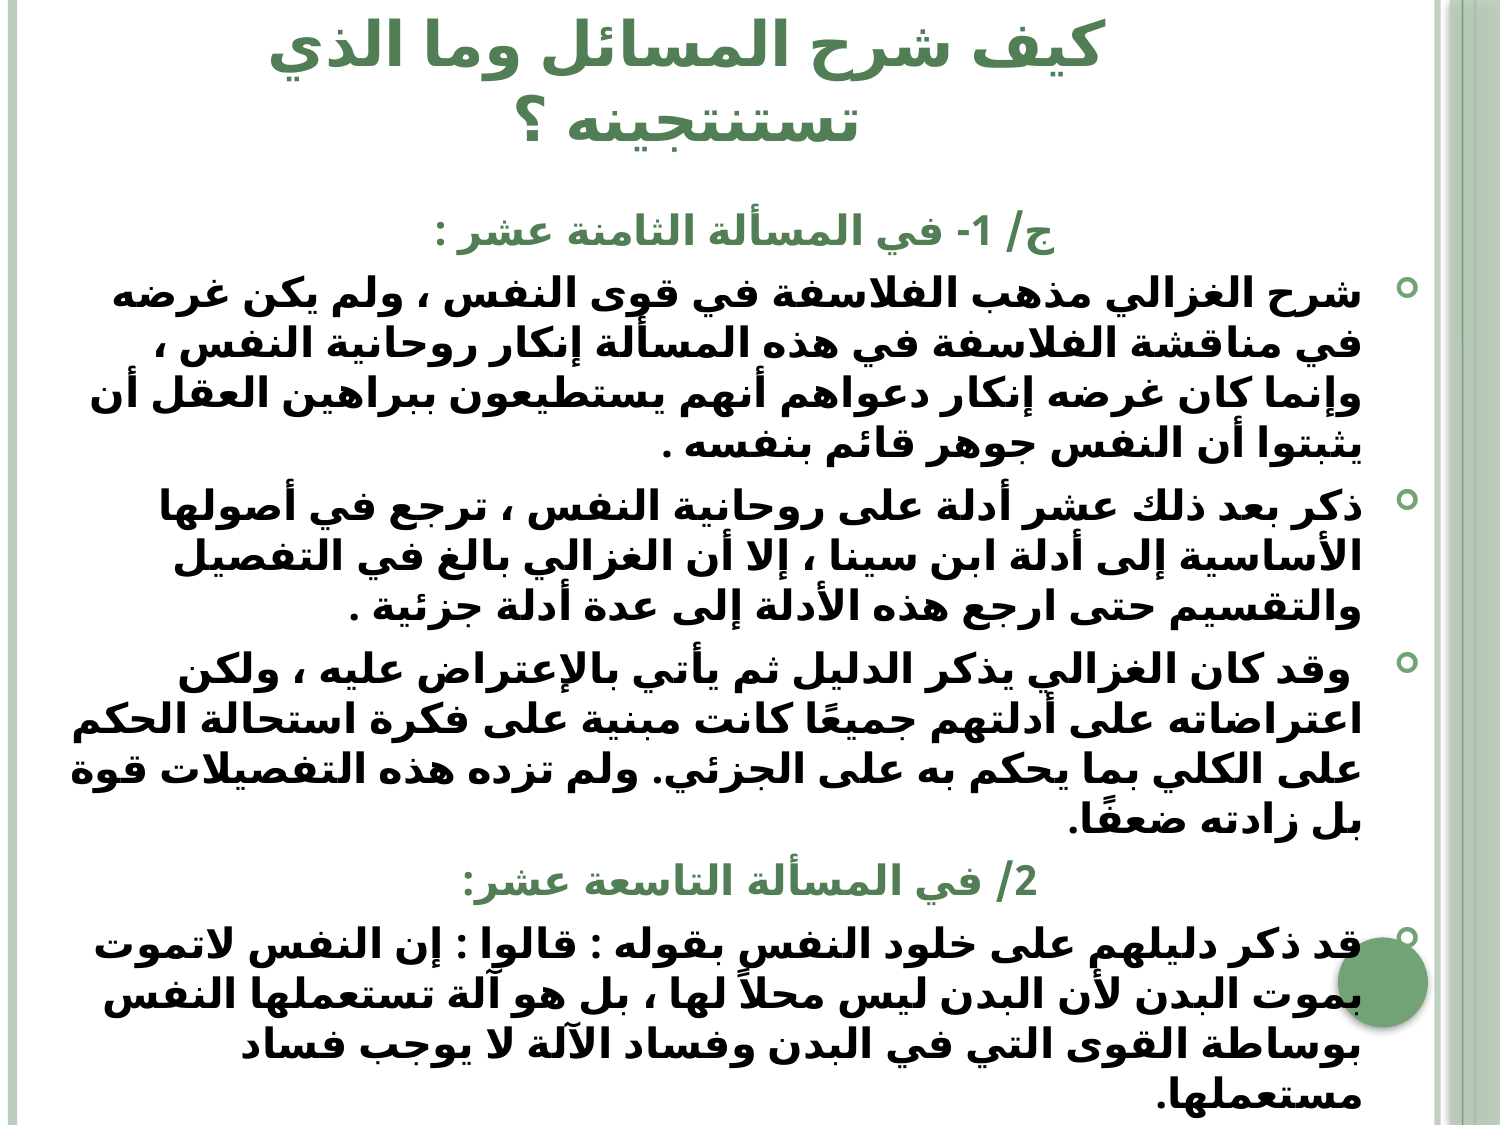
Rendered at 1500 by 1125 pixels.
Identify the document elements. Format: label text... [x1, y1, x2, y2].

list ج/ 1- في المسألة الثامنة عشر : شرح الغزالي مذهب الفلاسفة في قوى النفس ، ولم يكن غرضه في مناقشة الفلاسفة في هذه المسألة إنكار روحانية النفس ، وإنما كان غرضه إنكار دعواهم أنهم يستطيعون ببراهين العقل أن يثبتوا أن النفس جوهر قائم بنفسه . ذكر بعد ذلك عشر أدلة على روحانية النفس ، ترجع في أصولها الأساسية إلى أدلة ابن سينا ، إلا أن الغزالي بالغ في التفصيل والتقسيم حتى ارجع هذه الأدلة إلى عدة أدلة جزئية . وقد كان الغزالي يذكر الدليل ثم يأتي بالإعتراض عليه ، ولكن اعتراضاته على أدلتهم جميعًا كانت مبنية على فكرة استحالة الحكم على الكلي بما يحكم به على الجزئي. ولم تزده هذه التفصيلات قوة بل زادته ضعفًا. 2/ في المسألة التاسعة عشر: قد ذكر دليلهم على خلود النفس بقوله : قالوا : إن النفس لاتموت بموت البدن لأن البدن ليس محلاً لها ، بل هو آلة تستعملها النفس بوساطة القوى التي في البدن وفساد الآلة لا يوجب فساد مستعملها. [53, 196, 1436, 1125]
title كيف شرح المسائل وما الذي تستنتجينه ؟ [75, 45, 1300, 161]
